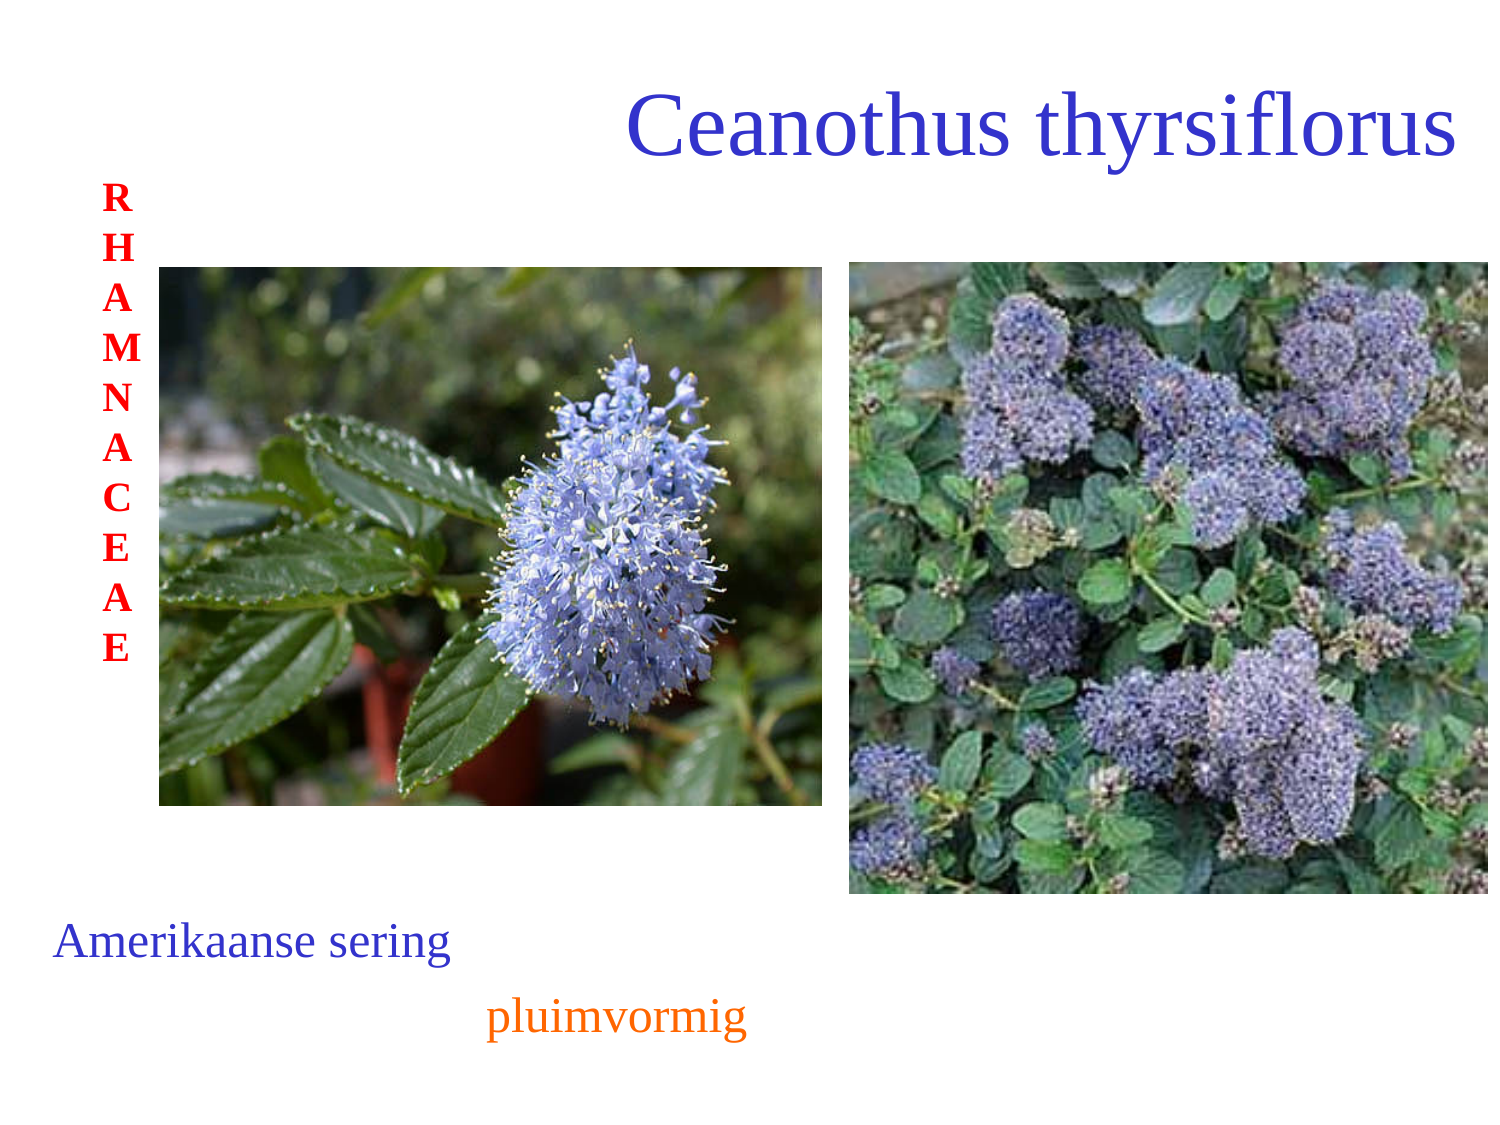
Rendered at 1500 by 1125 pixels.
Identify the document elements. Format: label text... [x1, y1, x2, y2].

title Ceanothus thyrsiflorus [200, 168, 1475, 213]
text_box pluimvormig [50, 974, 763, 1050]
text_box Amerikaanse sering [37, 899, 1100, 975]
title Ceanothus thyrsiflorus [200, 24, 1475, 167]
picture [849, 262, 1488, 894]
picture [159, 266, 823, 806]
text_box RHAMNACEAE [87, 162, 150, 678]
